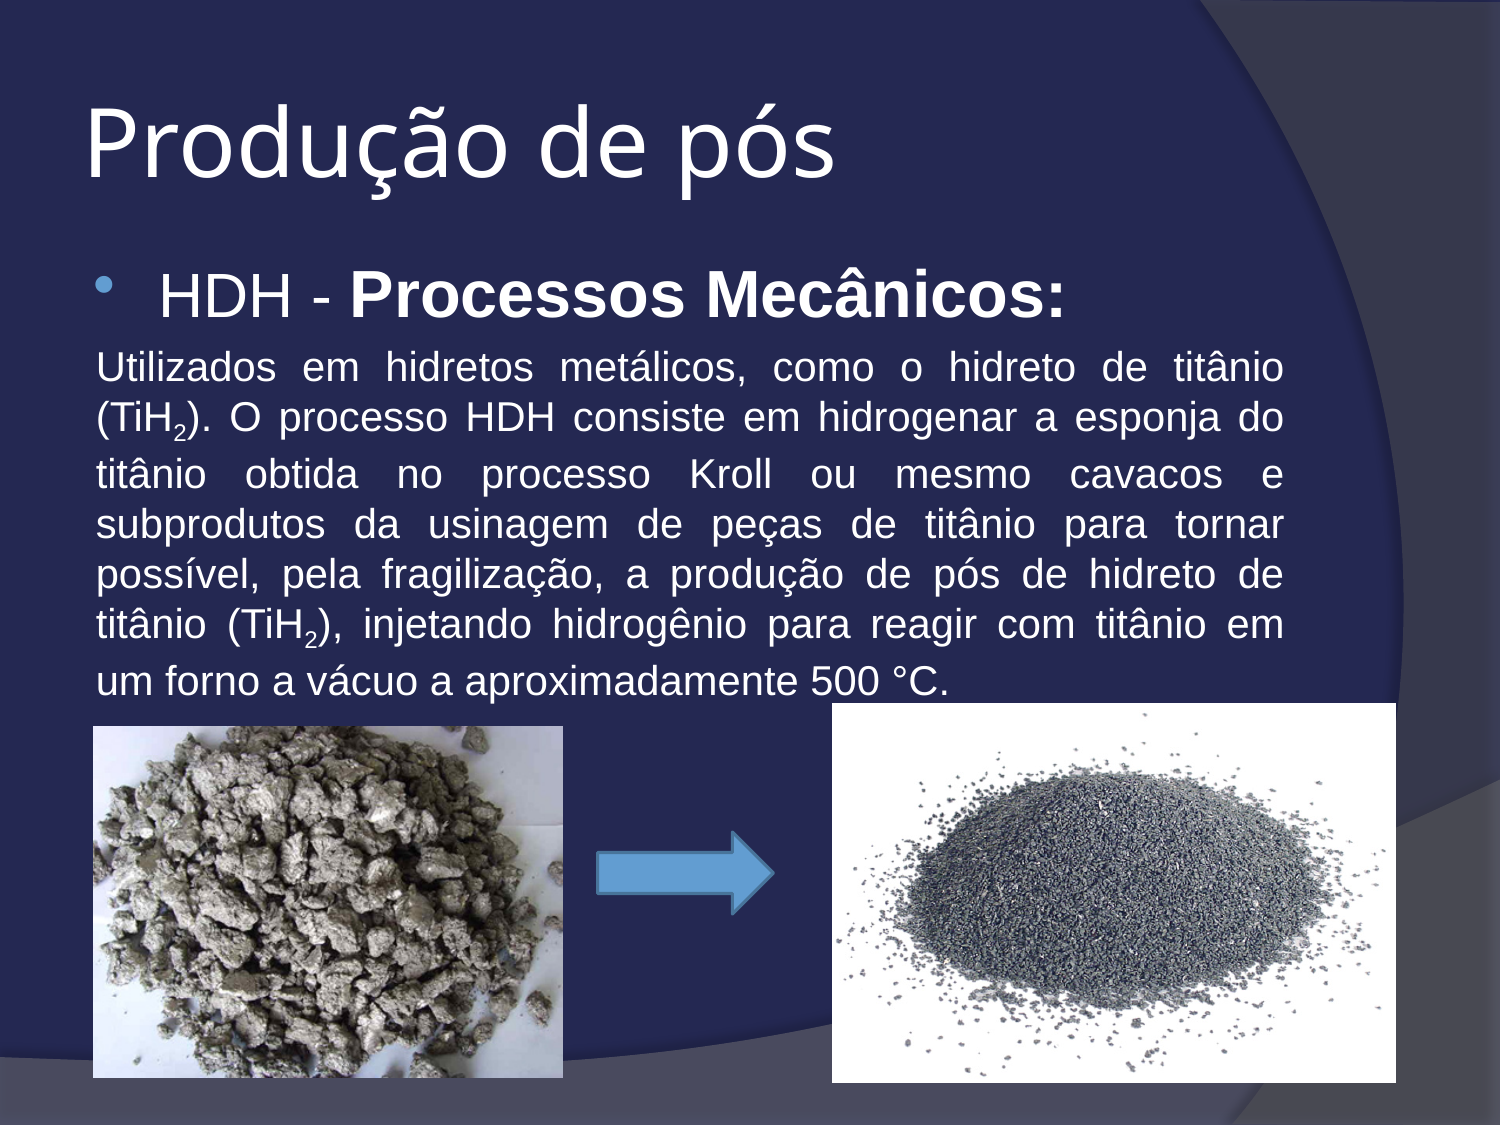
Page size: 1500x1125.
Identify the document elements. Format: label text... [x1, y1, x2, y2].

list HDH - Processos Mecânicos: Utilizados em hidretos metálicos, como o hidreto de titânio (TiH2). O processo HDH consiste em hidrogenar a esponja do titânio obtida no processo Kroll ou mesmo cavacos e subprodutos da usinagem de peças de titânio para tornar possível, pela fragilização, a produção de pós de hidreto de titânio (TiH2), injetando hidrogênio para reagir com titânio em um forno a vácuo a aproximadamente 500 °C. [75, 243, 1300, 986]
picture [93, 726, 563, 1079]
title Produção de pós [75, 45, 1300, 233]
picture [831, 702, 1396, 1083]
text_box [596, 830, 775, 916]
